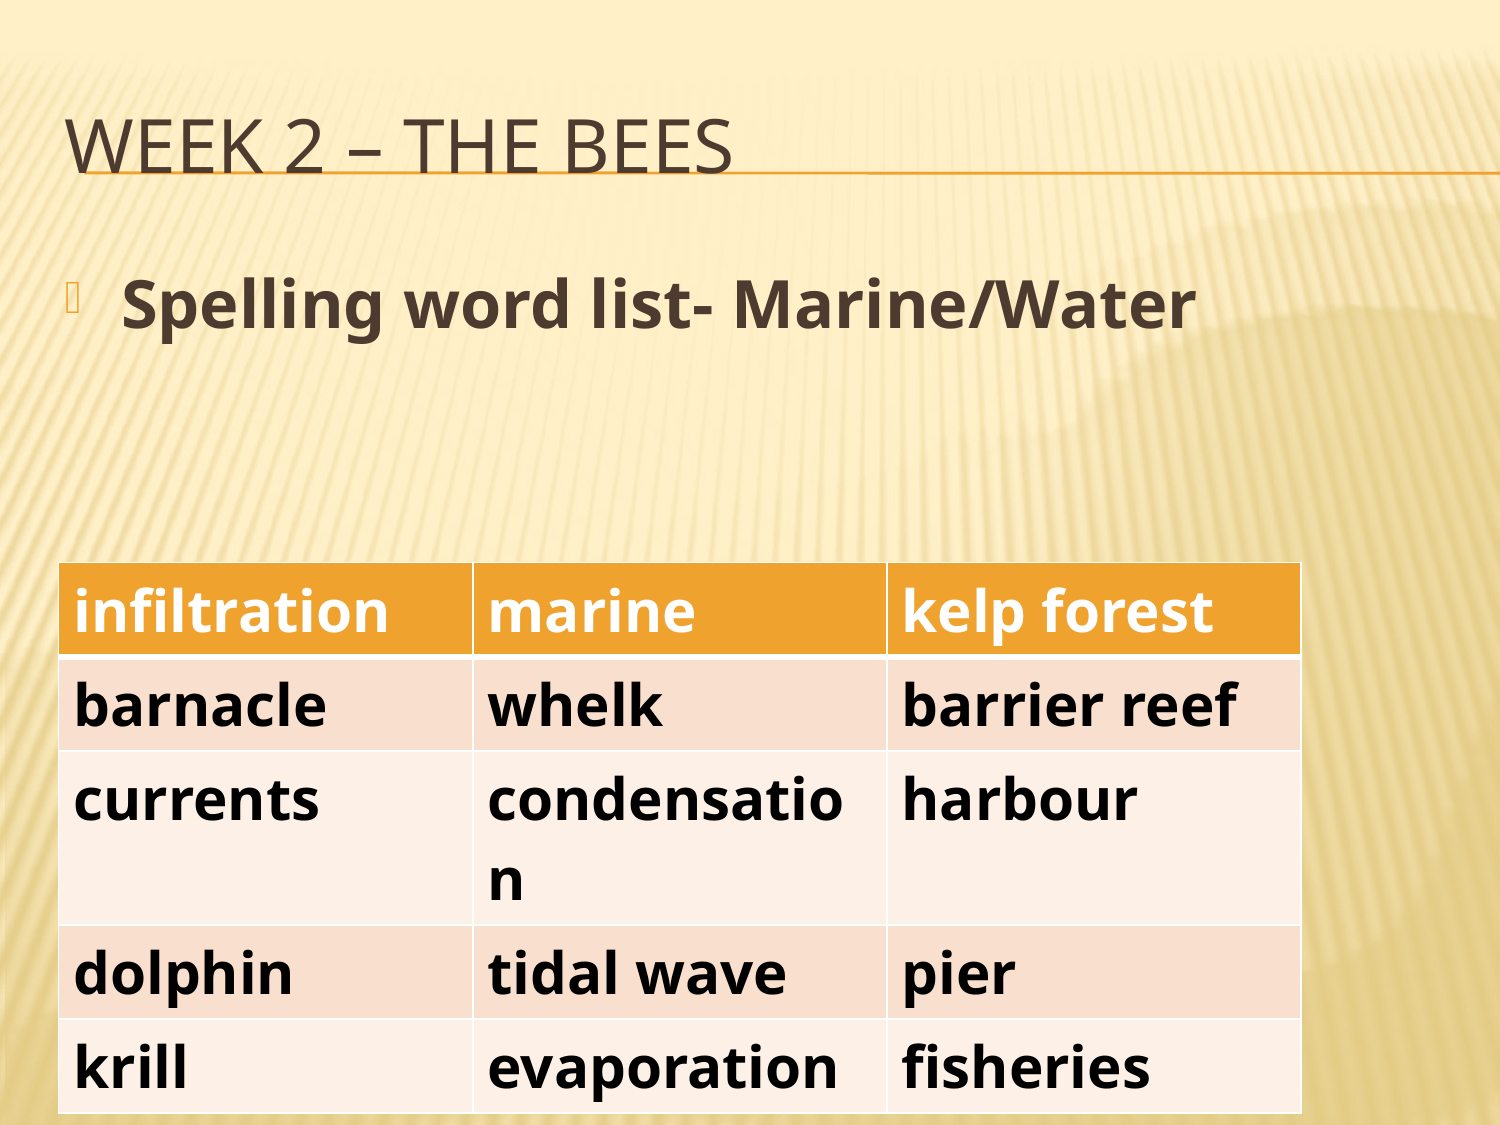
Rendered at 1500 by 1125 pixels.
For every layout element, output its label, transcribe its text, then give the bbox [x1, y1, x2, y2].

table_header infiltration [59, 563, 472, 654]
table_cell fisheries [888, 1020, 1300, 1112]
table_cell evaporation [474, 1020, 886, 1112]
table_header kelp forest [888, 563, 1300, 654]
table_cell tidal wave [474, 926, 886, 1018]
table_cell barnacle [59, 660, 472, 750]
table_cell currents [59, 752, 472, 924]
list Spelling word list- Marine/Water [50, 254, 1475, 998]
title Week 2 – The Bees [50, 75, 1475, 213]
table_header marine [474, 563, 886, 654]
table_cell pier [888, 926, 1300, 1018]
table_cell dolphin [59, 926, 472, 1018]
table_cell whelk [474, 660, 886, 750]
table_cell barrier reef [888, 660, 1300, 750]
table_cell krill [59, 1020, 472, 1112]
table_cell condensation [474, 752, 886, 924]
table_cell harbour [888, 752, 1300, 924]
